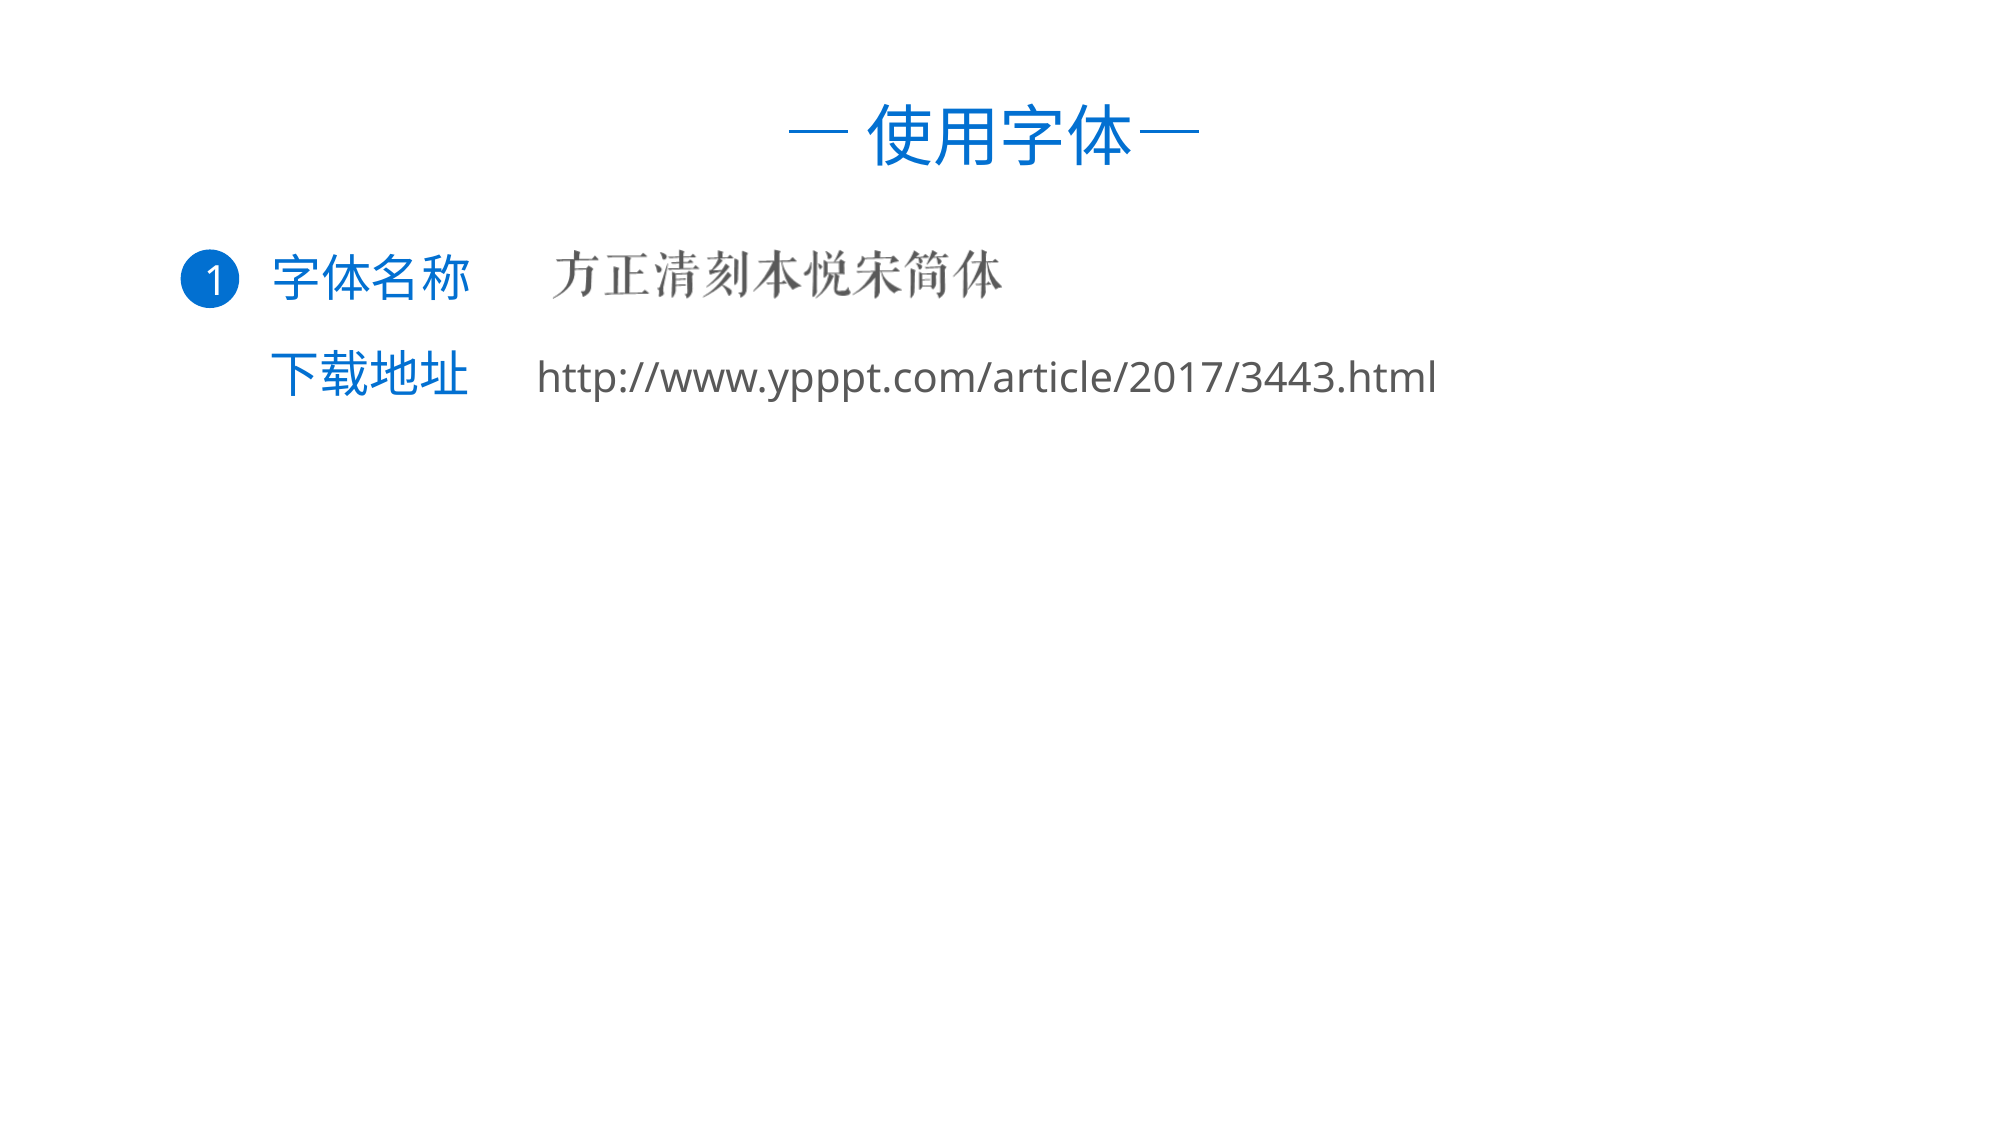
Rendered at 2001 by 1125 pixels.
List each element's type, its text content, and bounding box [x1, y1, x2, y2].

text_box 使用字体 [830, 70, 1170, 182]
text_box 下载地址 [254, 334, 491, 410]
text_box 字体名称 [256, 239, 521, 315]
text_box http://www.ypppt.com/article/2017/3443.html [521, 343, 1558, 409]
picture [521, 228, 1071, 335]
text_box 1 [179, 248, 241, 310]
